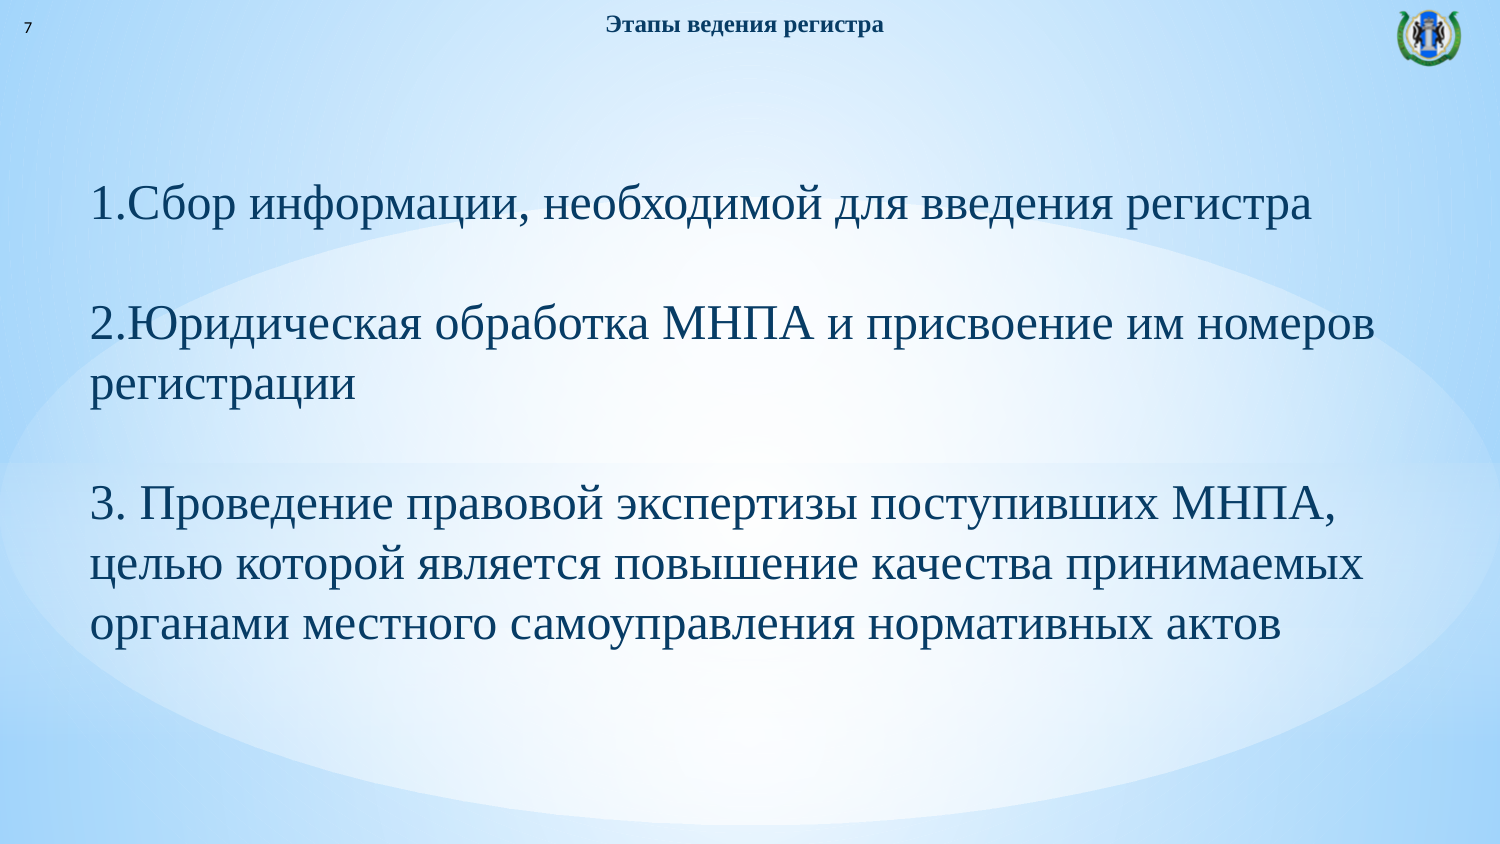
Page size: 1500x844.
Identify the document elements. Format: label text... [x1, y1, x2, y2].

slide_number 7 [3, 4, 54, 50]
picture [1396, 8, 1462, 67]
text_box Этапы ведения регистра [124, 0, 1366, 45]
text_box 1.Сбор информации, необходимой для введения регистра 2.Юридическая обработка МНПА и присвоение им номеров регистрации 3. Проведение правовой экспертизы поступивших МНПА, целью которой является повышение качества принимаемых органами местного самоуправления нормативных актов [74, 161, 1462, 680]
